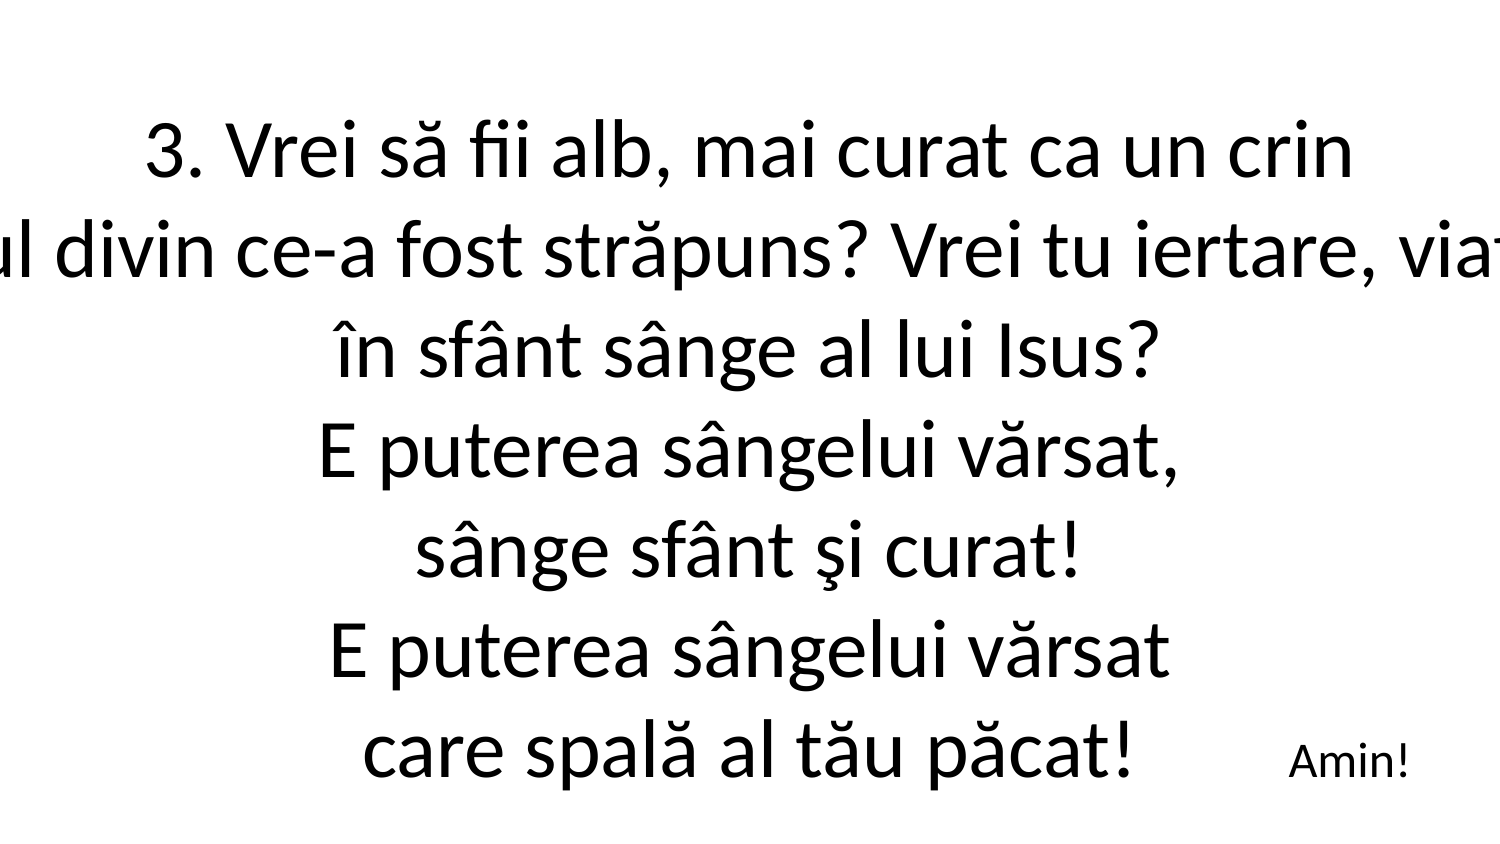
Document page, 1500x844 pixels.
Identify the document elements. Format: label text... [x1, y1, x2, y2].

text_box Amin! [1273, 674, 1427, 795]
text_box 3. Vrei să fii alb, mai curat ca un crin prin Mielul divin ce-a fost străpuns? Vrei tu iertare, viaţă din plin în sfânt sânge al lui Isus? E puterea sângelui vărsat, sânge sfânt şi curat! E puterea sângelui vărsat care spală al tău păcat! [0, 42, 1500, 802]
